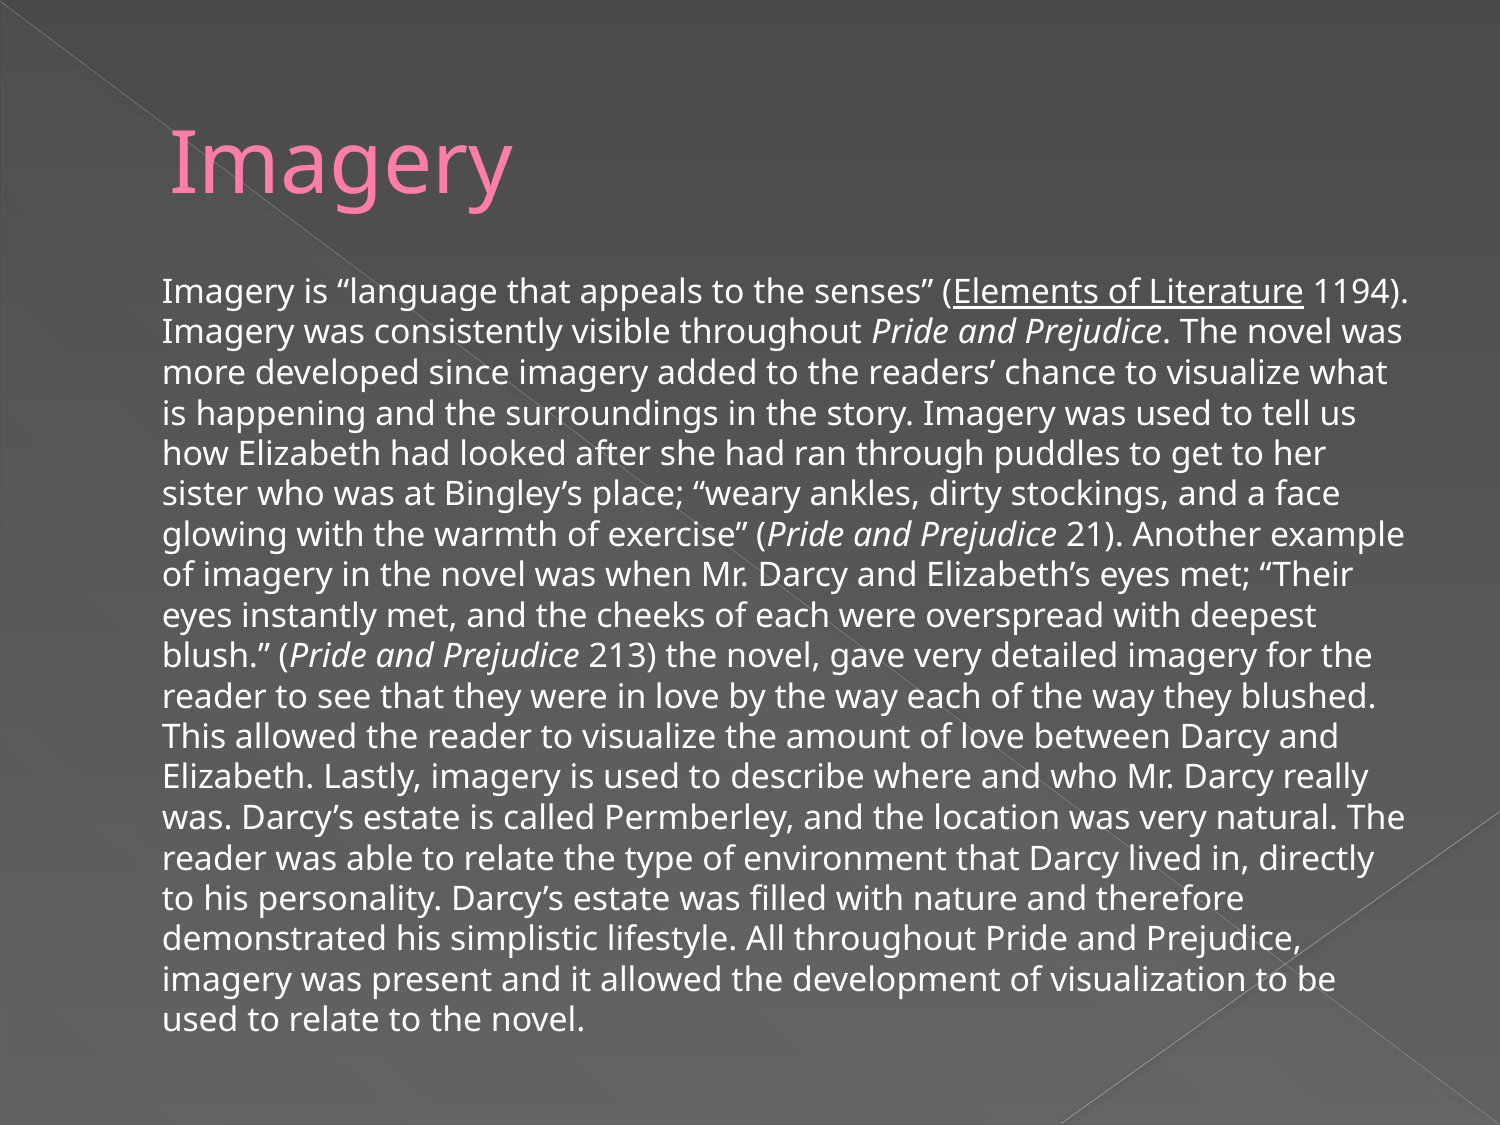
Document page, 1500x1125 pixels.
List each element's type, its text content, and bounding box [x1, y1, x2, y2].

list Imagery is “language that appeals to the senses” (Elements of Literature 1194). Imagery was consistently visible throughout Pride and Prejudice. The novel was more developed since imagery added to the readers’ chance to visualize what is happening and the surroundings in the story. Imagery was used to tell us how Elizabeth had looked after she had ran through puddles to get to her sister who was at Bingley’s place; “weary ankles, dirty stockings, and a face glowing with the warmth of exercise” (Pride and Prejudice 21). Another example of imagery in the novel was when Mr. Darcy and Elizabeth’s eyes met; “Their eyes instantly met, and the cheeks of each were overspread with deepest blush.” (Pride and Prejudice 213) the novel, gave very detailed imagery for the reader to see that they were in love by the way each of the way they blushed. This allowed the reader to visualize the amount of love between Darcy and Elizabeth. Lastly, imagery is used to describe where and who Mr. Darcy really was. Darcy’s estate is called Permberley, and the location was very natural. The reader was able to relate the type of environment that Darcy lived in, directly to his personality. Darcy’s estate was filled with nature and therefore demonstrated his simplistic lifestyle. All throughout Pride and Prejudice, imagery was present and it allowed the development of visualization to be used to relate to the novel. [75, 262, 1425, 1059]
title Imagery [75, 43, 1425, 262]
